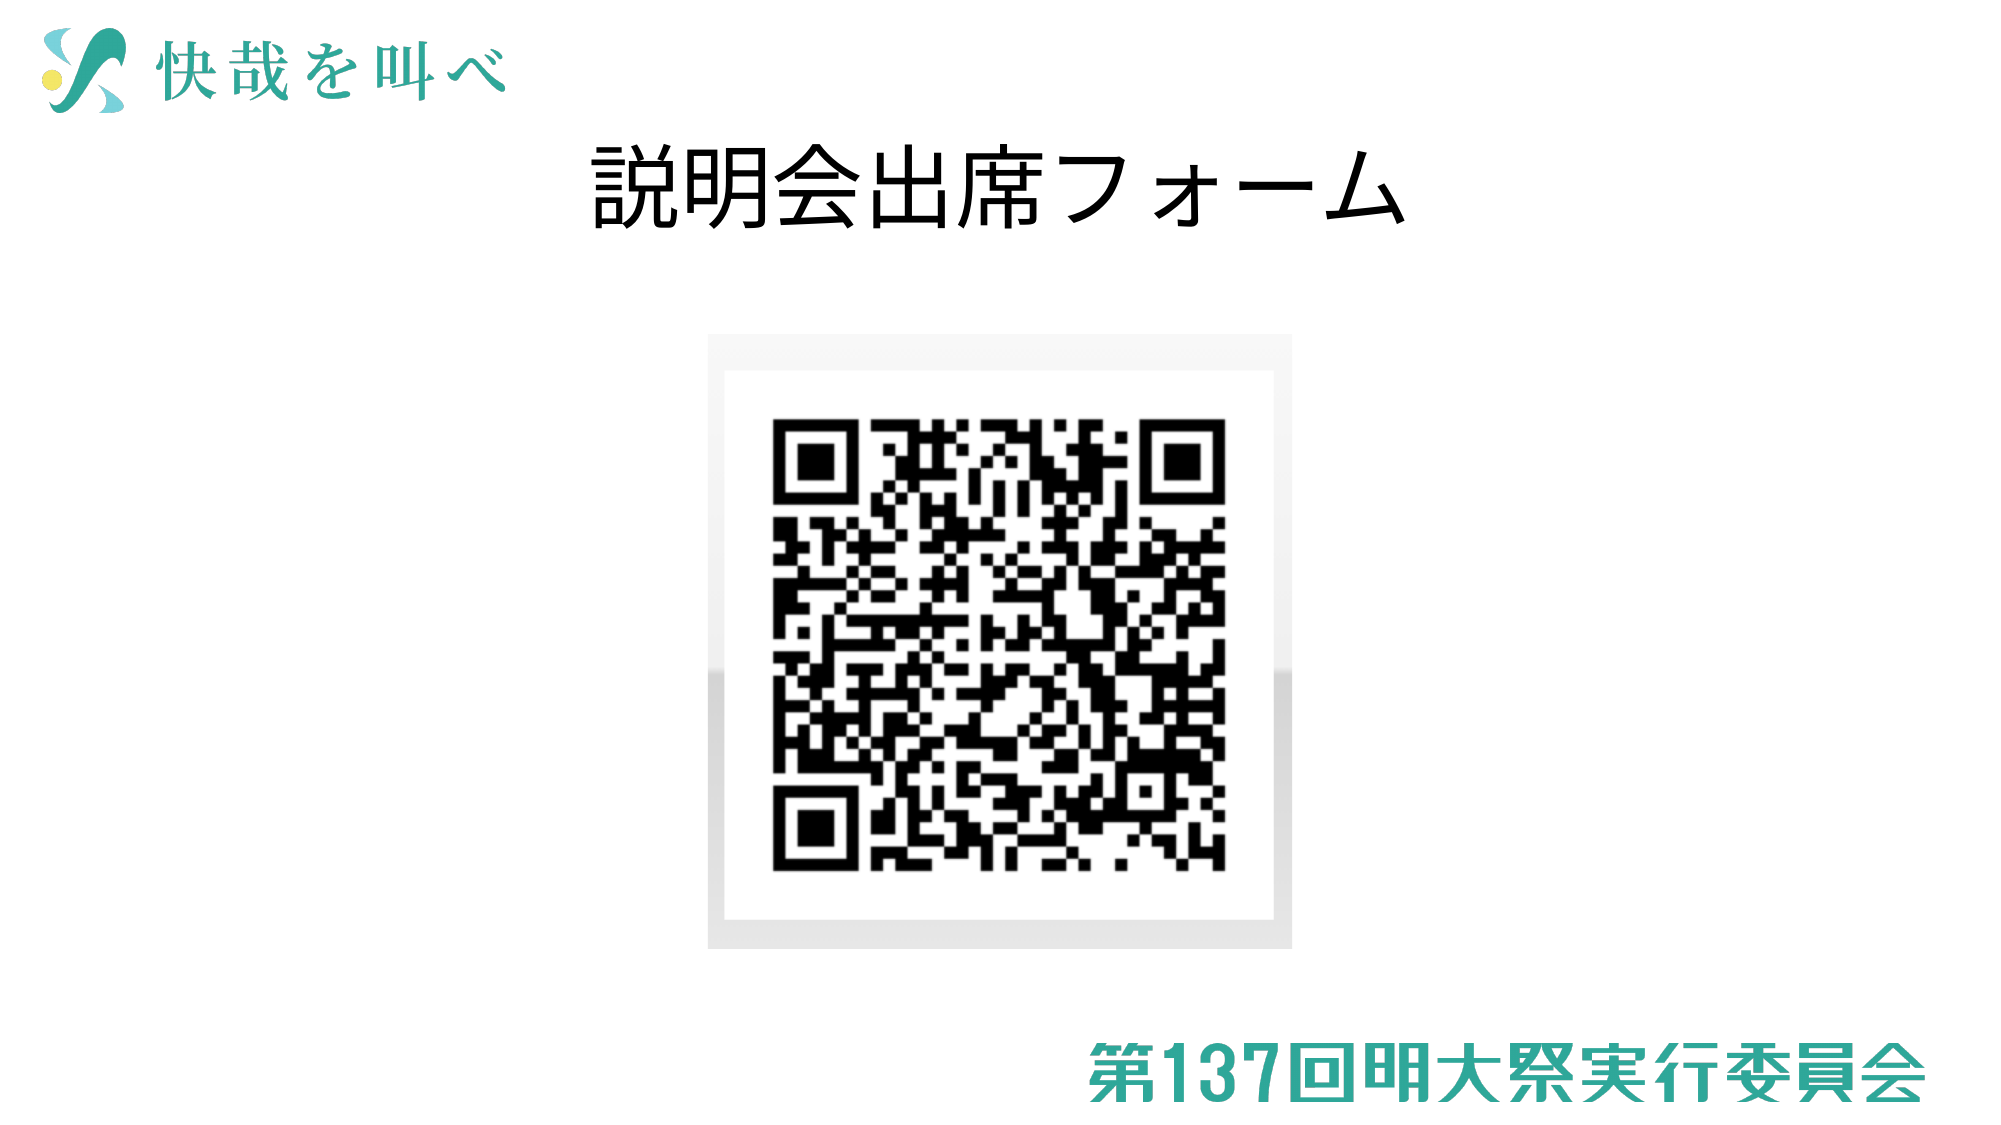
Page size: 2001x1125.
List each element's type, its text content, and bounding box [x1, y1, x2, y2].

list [707, 334, 1293, 949]
title 説明会出席フォーム [137, 82, 1863, 301]
picture [41, 28, 506, 113]
picture [1088, 1043, 1926, 1102]
